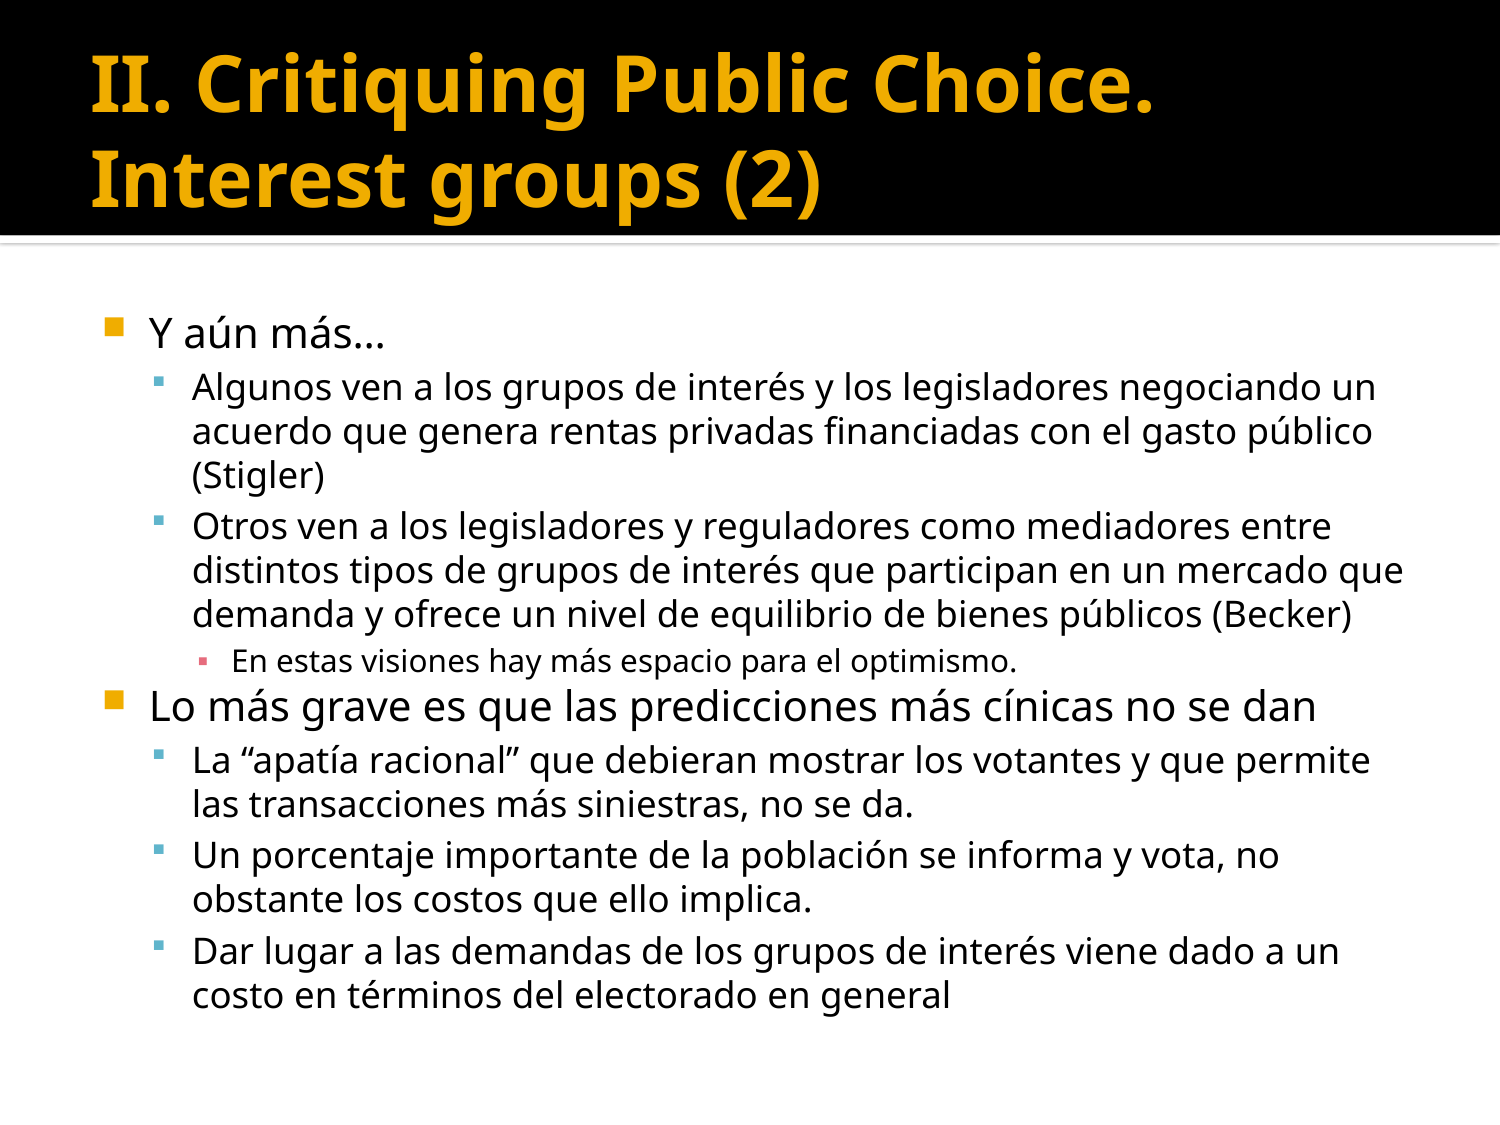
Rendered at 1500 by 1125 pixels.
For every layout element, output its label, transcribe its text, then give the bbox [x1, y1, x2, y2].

list Y aún más… Algunos ven a los grupos de interés y los legisladores negociando un acuerdo que genera rentas privadas financiadas con el gasto público (Stigler) Otros ven a los legisladores y reguladores como mediadores entre distintos tipos de grupos de interés que participan en un mercado que demanda y ofrece un nivel de equilibrio de bienes públicos (Becker) En estas visiones hay más espacio para el optimismo. Lo más grave es que las predicciones más cínicas no se dan La “apatía racional” que debieran mostrar los votantes y que permite las transacciones más siniestras, no se da. Un porcentaje importante de la población se informa y vota, no obstante los costos que ello implica. Dar lugar a las demandas de los grupos de interés viene dado a un costo en términos del electorado en general [75, 291, 1425, 1050]
title II. Critiquing Public Choice. Interest groups (2) [75, 25, 1425, 231]
